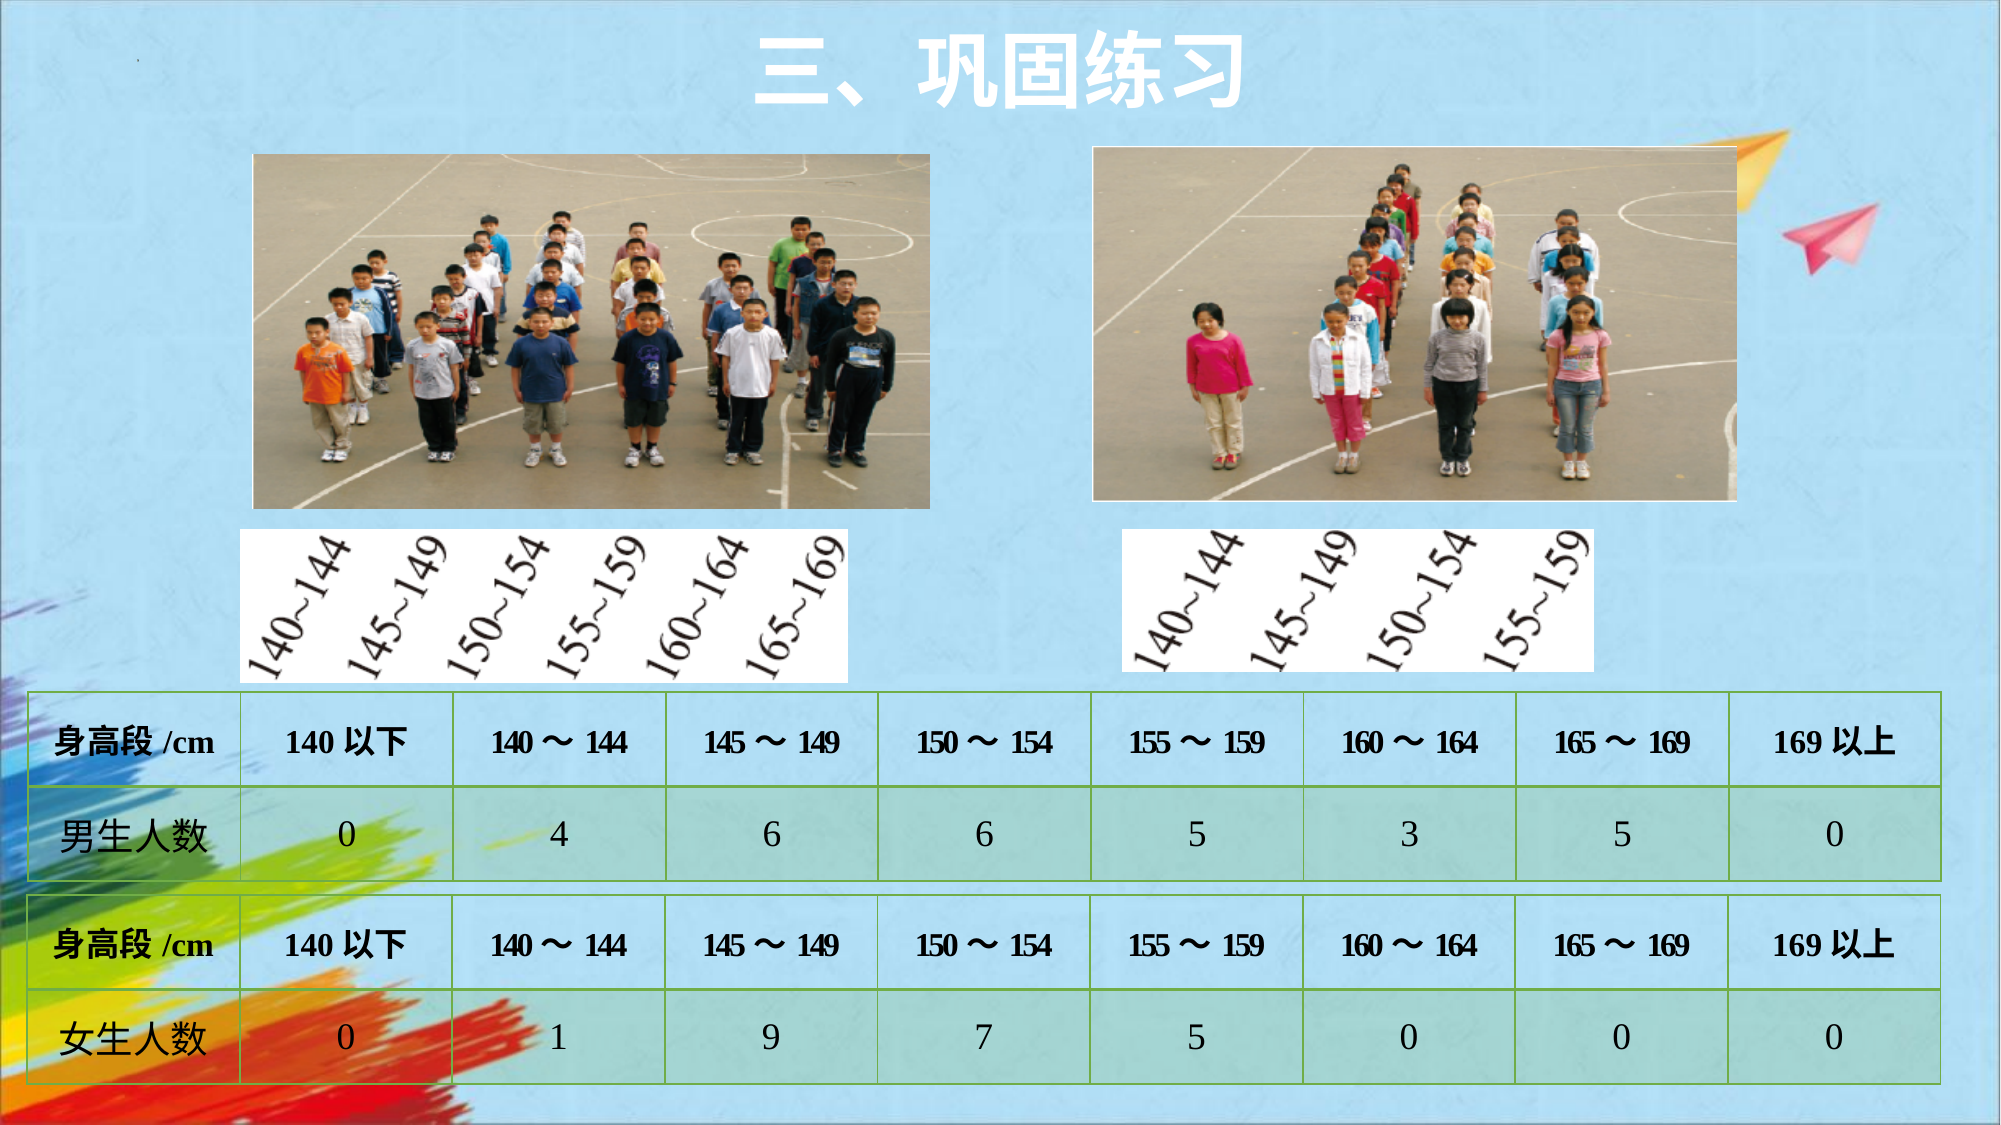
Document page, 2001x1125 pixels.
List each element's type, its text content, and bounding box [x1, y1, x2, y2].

table_cell 0 [1729, 991, 1940, 1083]
table_header 150～154 [879, 693, 1090, 785]
table_header 169以上 [1729, 896, 1940, 988]
table_header 155～159 [1091, 896, 1302, 988]
table_cell 0 [1304, 991, 1514, 1083]
table_header 145～149 [666, 896, 877, 988]
table_cell 0 [241, 991, 451, 1083]
table_cell 4 [454, 788, 665, 880]
table_cell 0 [241, 788, 452, 880]
table_header 160～164 [1304, 693, 1515, 785]
table_cell 7 [878, 991, 1089, 1083]
table_cell 0 [1730, 788, 1940, 880]
table_cell 5 [1092, 788, 1303, 880]
picture [0, 0, 2001, 1125]
table_cell 1 [453, 991, 664, 1083]
table_cell 女生人数 [28, 991, 239, 1083]
table_cell 3 [1304, 788, 1515, 880]
table_cell 0 [1516, 991, 1727, 1083]
table_cell 5 [1517, 788, 1728, 880]
table_cell 6 [667, 788, 877, 880]
table_header 身高段/cm [28, 896, 239, 988]
table_header 150～154 [878, 896, 1089, 988]
table_header 140以下 [241, 896, 451, 988]
table_cell 男生人数 [29, 788, 240, 880]
table_cell 6 [879, 788, 1090, 880]
table_header 145～149 [667, 693, 877, 785]
table_cell 9 [666, 991, 877, 1083]
table_header 140～144 [454, 693, 665, 785]
table_header 155～159 [1092, 693, 1303, 785]
table_header 140以下 [241, 693, 452, 785]
table_header 165～169 [1517, 693, 1728, 785]
text_box 三、巩固练习 [0, 0, 2000, 138]
table_cell 5 [1091, 991, 1302, 1083]
table_header 160～164 [1304, 896, 1514, 988]
table_header 165～169 [1516, 896, 1727, 988]
table_header 身高段/cm [29, 693, 240, 785]
table_header 169以上 [1730, 693, 1940, 785]
table_header 140～144 [453, 896, 664, 988]
